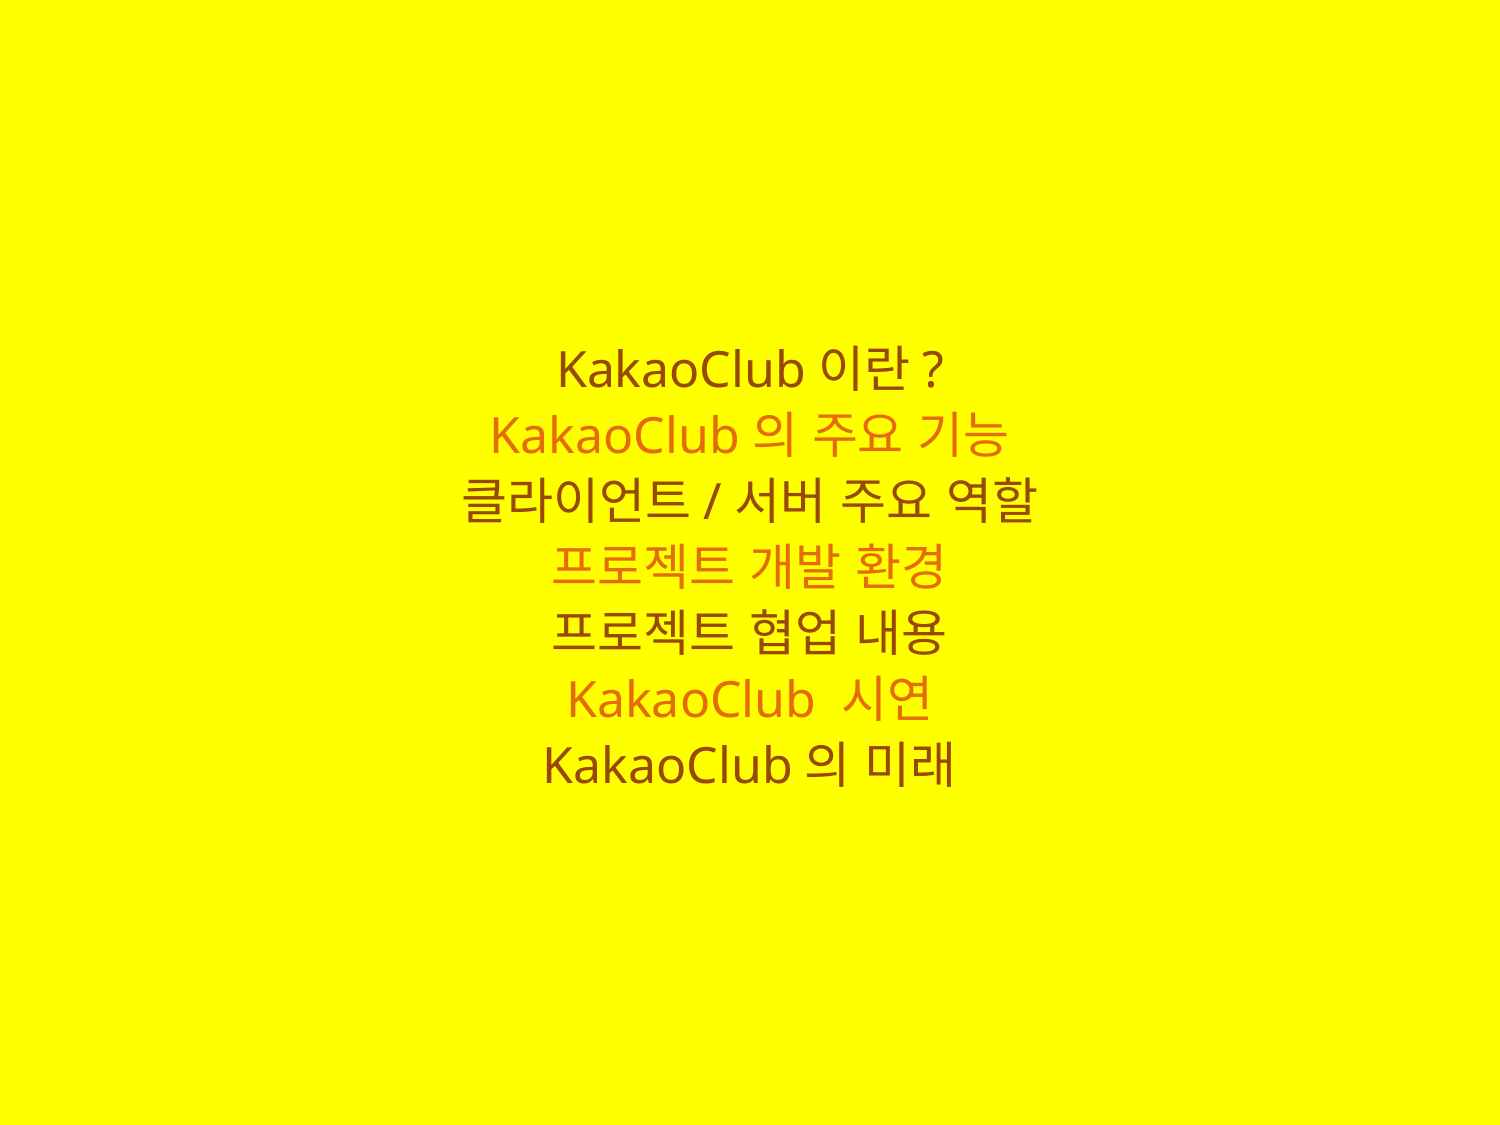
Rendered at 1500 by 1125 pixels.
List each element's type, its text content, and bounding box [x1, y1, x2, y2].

text_box KakaoClub이란? KakaoClub의 주요 기능 클라이언트/서버 주요 역할 프로젝트 개발 환경 프로젝트 협업 내용 KakaoClub 시연 KakaoClub의 미래 [374, 324, 1125, 801]
